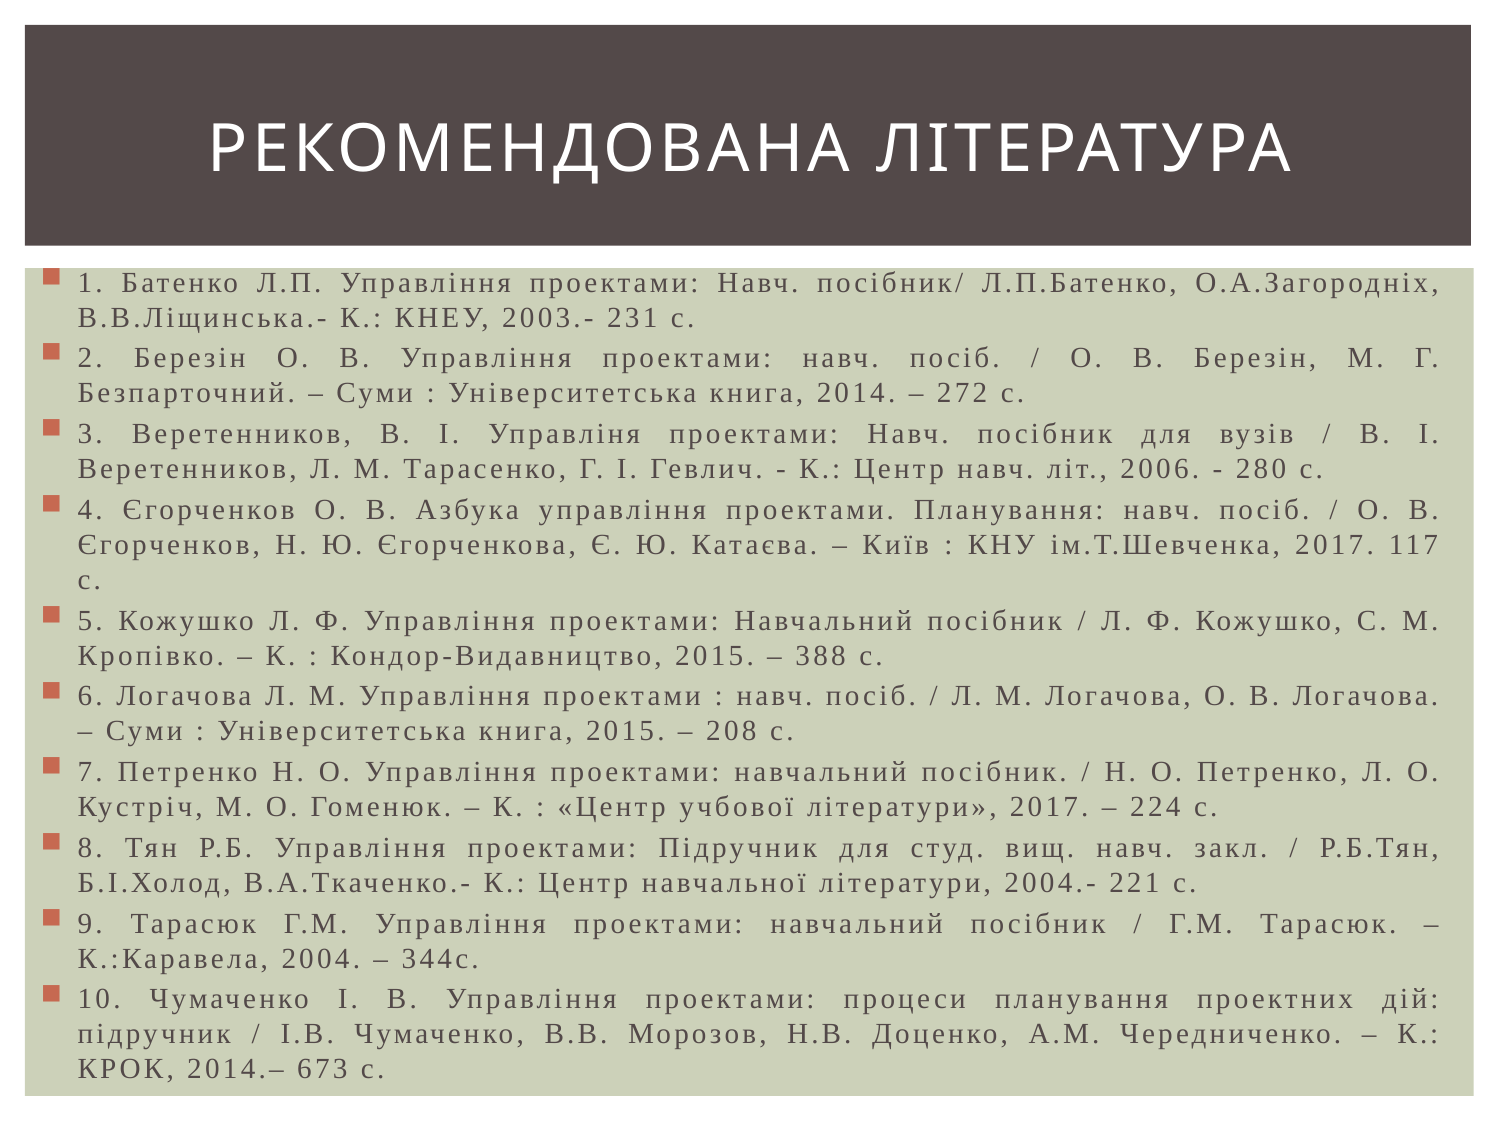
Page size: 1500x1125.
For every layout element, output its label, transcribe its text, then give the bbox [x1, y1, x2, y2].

title РЕКОМЕНДОВАНА ЛІТЕРАТУРА [62, 58, 1438, 232]
list 1. Батенко Л.П. Управління проектами: Навч. посібник/ Л.П.Батенко, О.А.Загородніх, В.В.Ліщинська.- К.: КНЕУ, 2003.- 231 с. 2. Березін О. В. Управління проектами: навч. посіб. / О. В. Березін, М. Г. Безпарточний. – Суми : Університетська книга, 2014. – 272 с. 3. Веретенников, В. I. Управліня проектами: Навч. посібник для вузів / В. I. Веретенников, Л. М. Тарасенко, Г. I. Гевлич. - К.: Центр навч. літ., 2006. - 280 с. 4. Єгорченков О. В. Азбука управління проектами. Планування: навч. посіб. / О. В. Єгорченков, Н. Ю. Єгорченкова, Є. Ю. Катаєва. – Київ : КНУ ім.Т.Шевченка, 2017. 117 с. 5. Кожушко Л. Ф. Управління проектами: Навчальний посібник / Л. Ф. Кожушко, С. М. Кропівко. – К. : Кондор-Видавництво, 2015. – 388 с. 6. Логачова Л. М. Управління проектами : навч. посіб. / Л. М. Логачова, О. В. Логачова. – Суми : Університетська книга, 2015. – 208 с. 7. Петренко Н. О. Управління проектами: навчальний посібник. / Н. О. Петренко, Л. О. Кустріч, М. О. Гоменюк. – К. : «Центр учбової літератури», 2017. – 224 с. 8. Тян Р.Б. Управління проектами: Підручник для студ. вищ. навч. закл. / Р.Б.Тян, Б.І.Холод, В.А.Ткаченко.- К.: Центр навчальної літератури, 2004.- 221 с. 9. Тарасюк Г.М. Управління проектами: навчальний посібник / Г.М. Тарасюк. –К.:Каравела, 2004. – 344с. 10. Чумаченко І. В. Управління проектами: процеси планування проектних дій: підручник / І.В. Чумаченко, В.В. Морозов, Н.В. Доценко, А.М. Чередниченко. – К.: КРОК, 2014.– 673 с. [17, 255, 1459, 1094]
